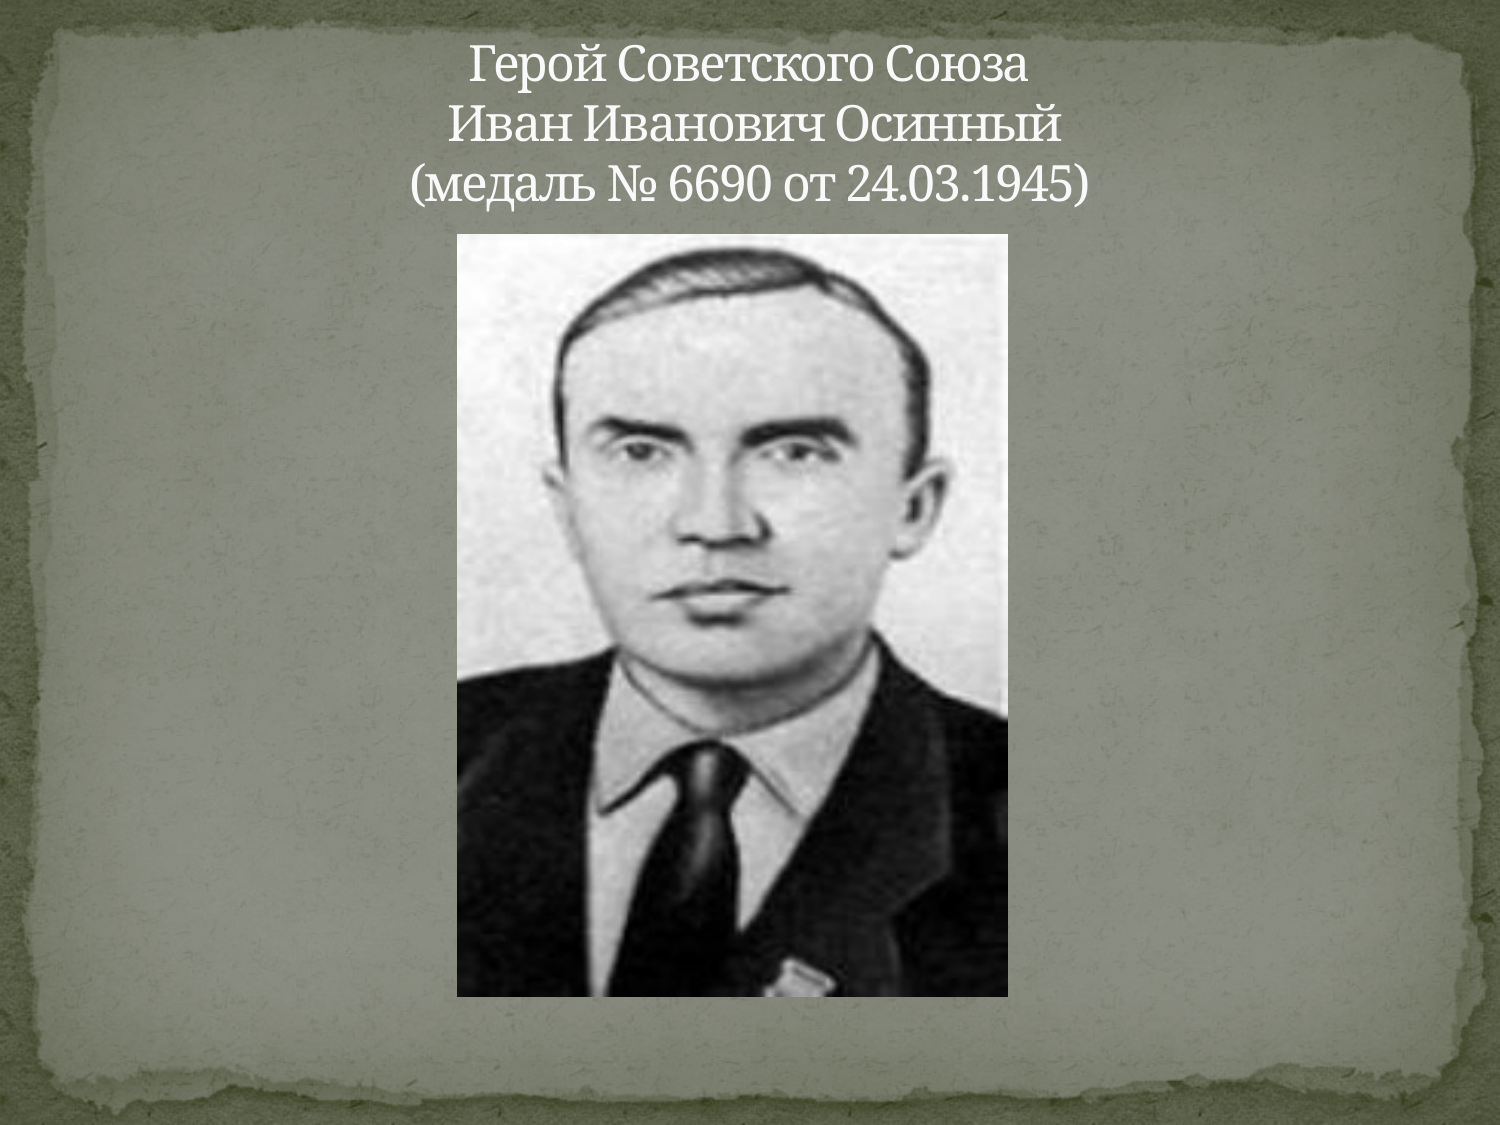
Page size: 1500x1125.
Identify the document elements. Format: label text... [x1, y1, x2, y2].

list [459, 237, 1006, 996]
title Герой Советского Союза Иван Иванович Осинный (медаль № 6690 от 24.03.1945) [74, 42, 1425, 279]
